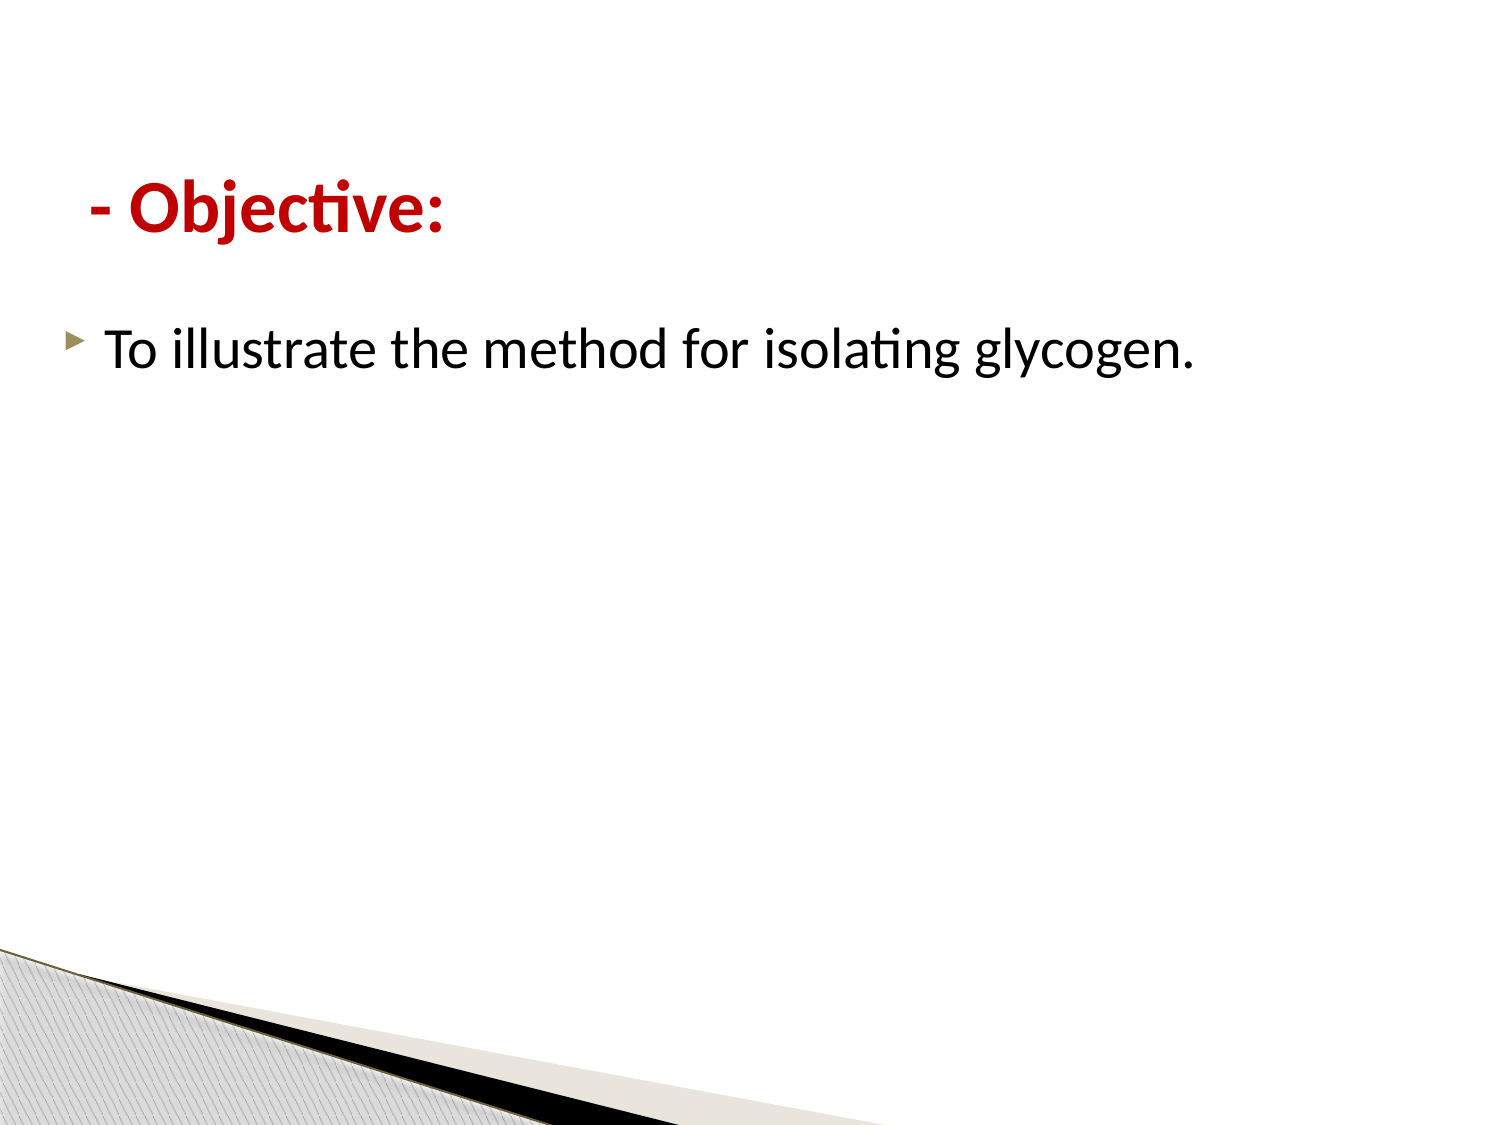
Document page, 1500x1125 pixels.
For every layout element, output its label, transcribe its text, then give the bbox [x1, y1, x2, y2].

title - Objective: [75, 153, 1425, 342]
list To illustrate the method for isolating glycogen. [29, 302, 1455, 693]
